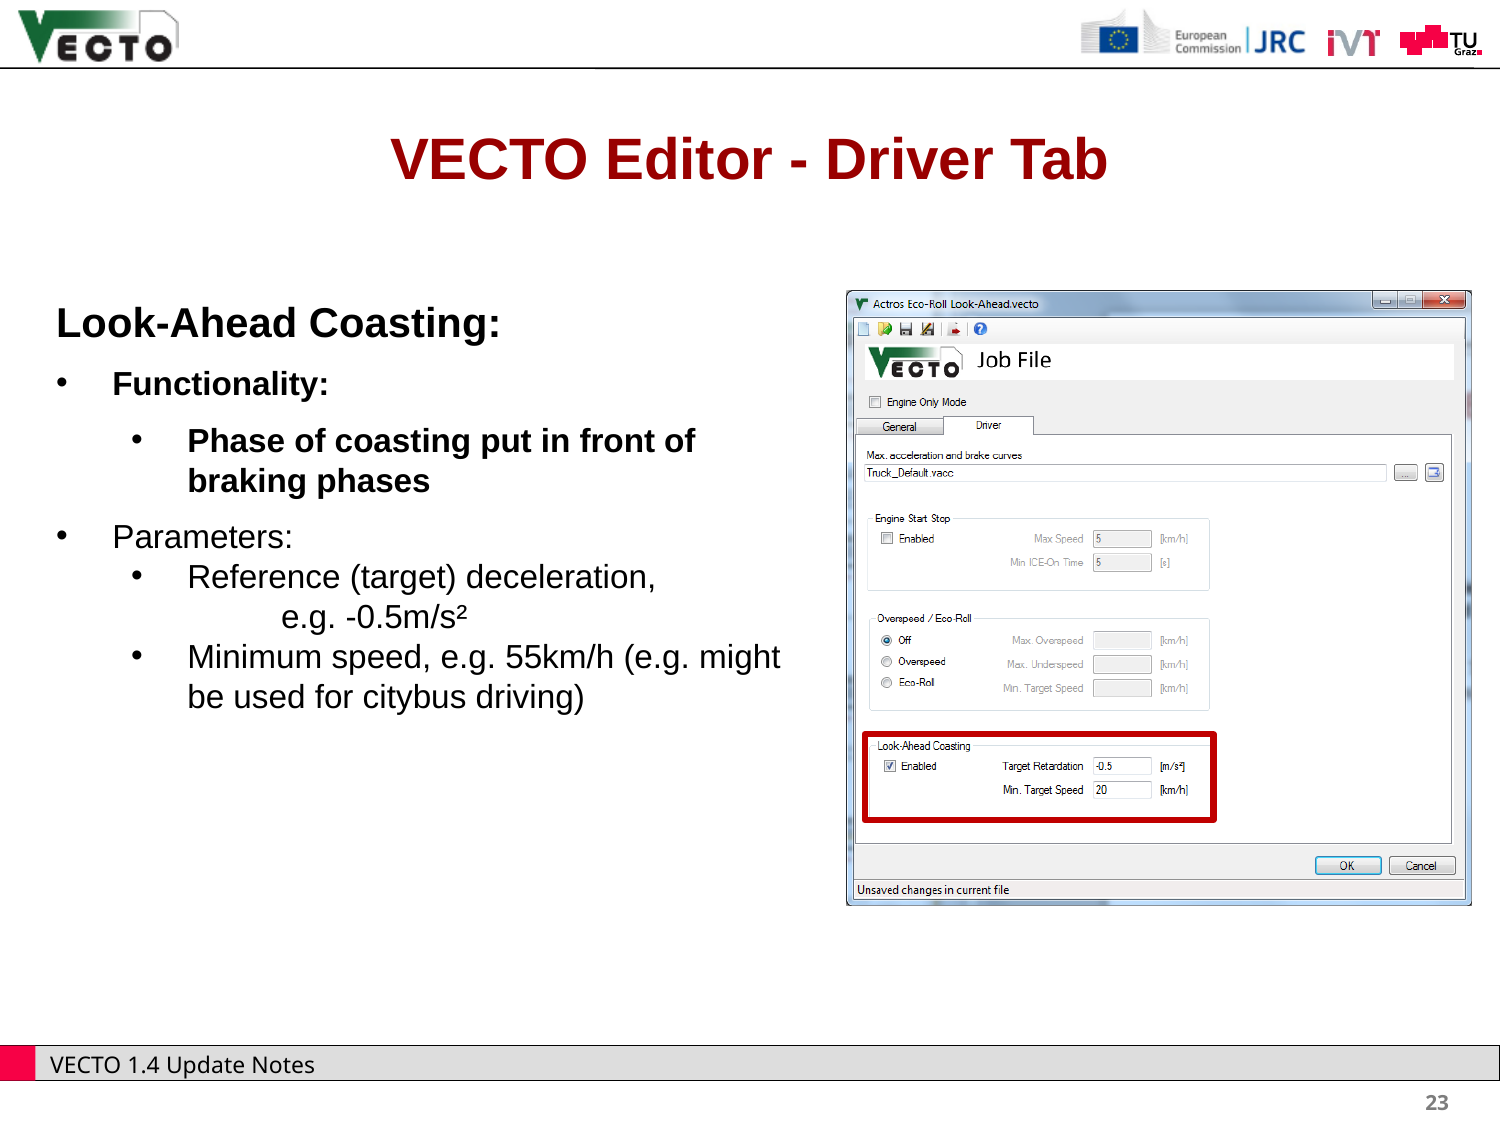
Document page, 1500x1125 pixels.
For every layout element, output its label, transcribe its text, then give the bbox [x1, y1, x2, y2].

picture [1328, 30, 1380, 56]
picture [17, 9, 179, 65]
picture [845, 289, 1473, 907]
title VECTO Editor - Driver Tab [0, 127, 1500, 185]
text_box Look-Ahead Coasting: Functionality: Phase of coasting put in front of braking phases Parameters: Reference (target) deceleration, e.g. -0.5m/s² Minimum speed, e.g. 55km/h (e.g. might be used for citybus driving) [41, 288, 821, 723]
picture [1080, 7, 1306, 54]
